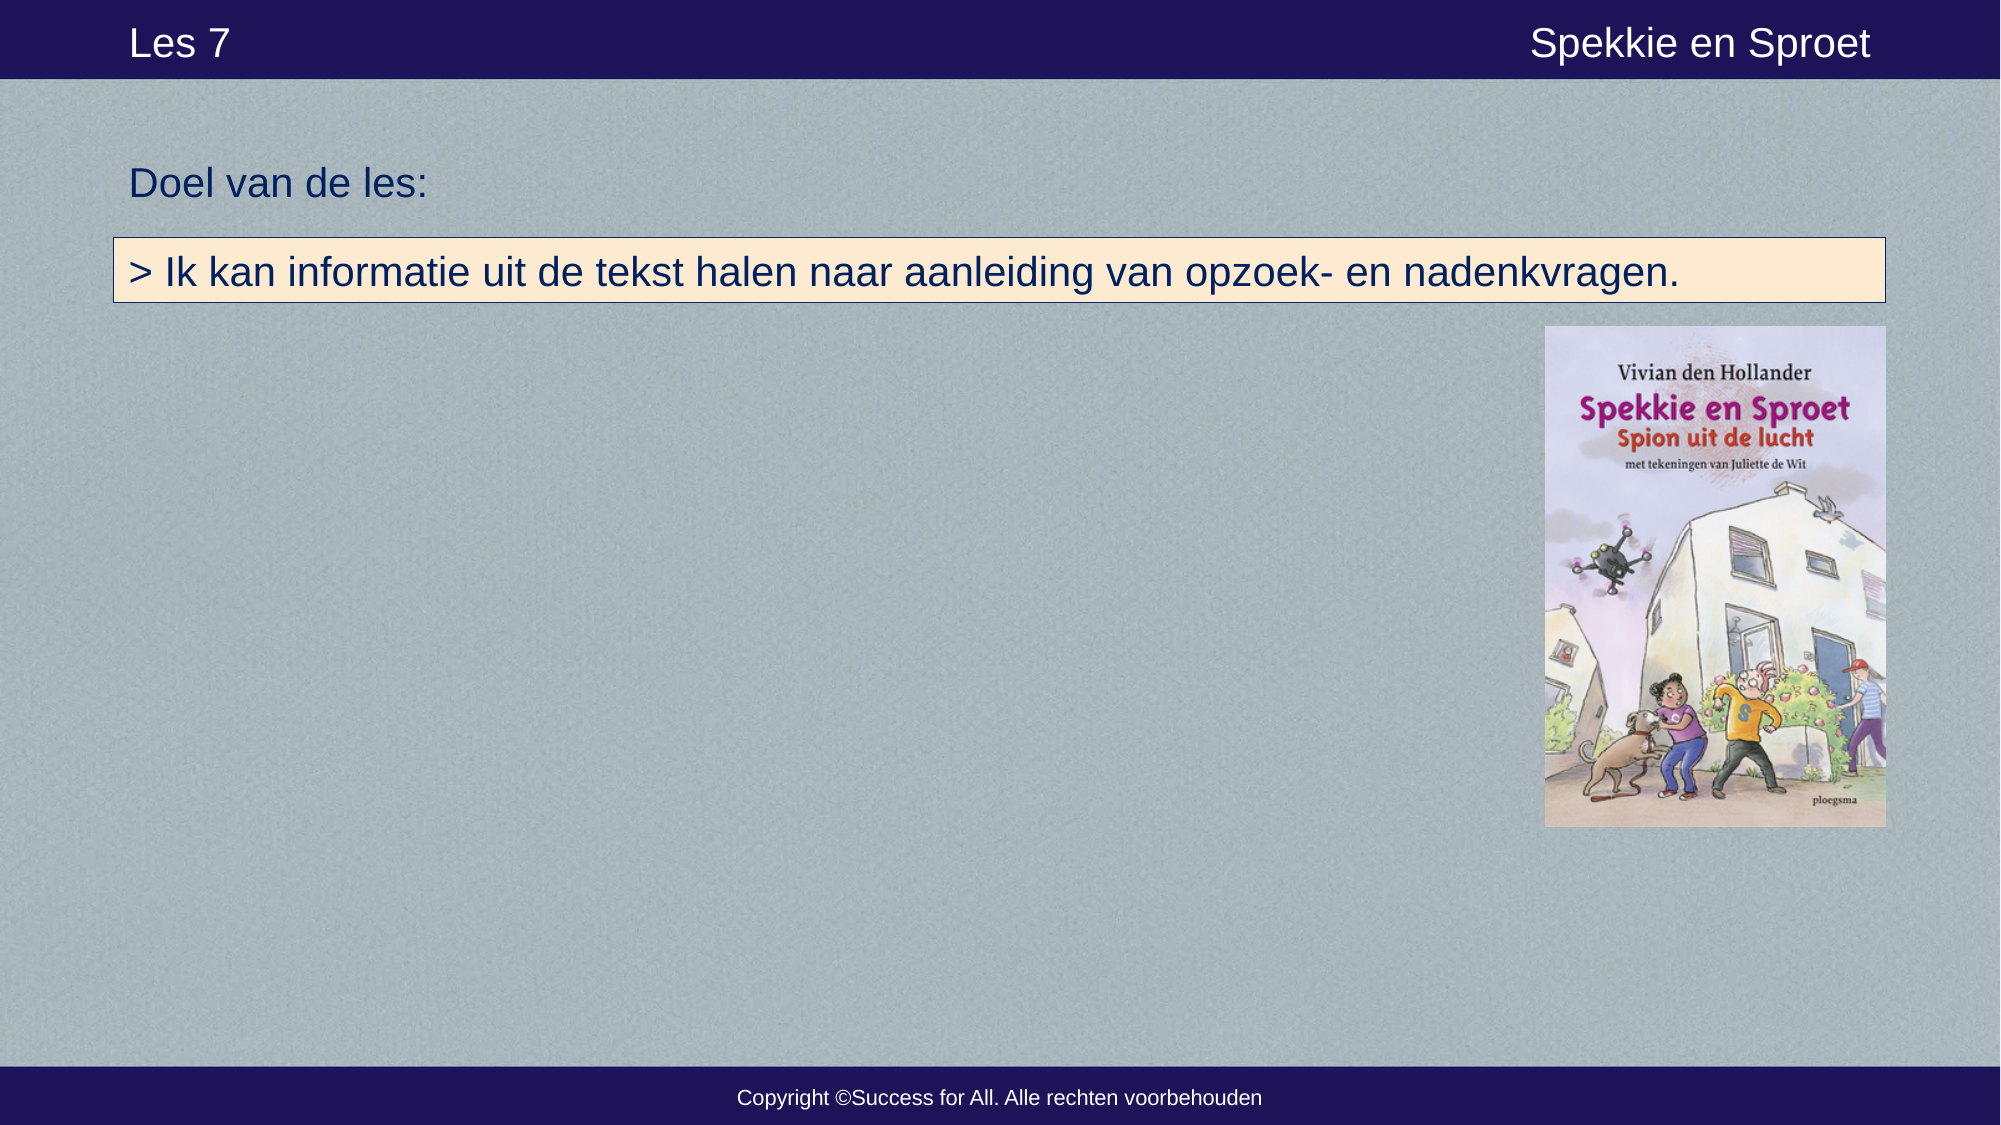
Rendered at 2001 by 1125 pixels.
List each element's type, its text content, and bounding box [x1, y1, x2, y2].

text_box Doel van de les: [113, 148, 1635, 214]
text_box Copyright ©Success for All. Alle rechten voorbehouden [0, 1076, 2000, 1125]
picture [0, 0, 2001, 1125]
text_box Spekkie en Sproet [999, 8, 1886, 73]
text_box Les 7 [114, 8, 354, 73]
text_box > Ik kan informatie uit de tekst halen naar aanleiding van opzoek- en nadenkvragen. [113, 237, 1886, 303]
